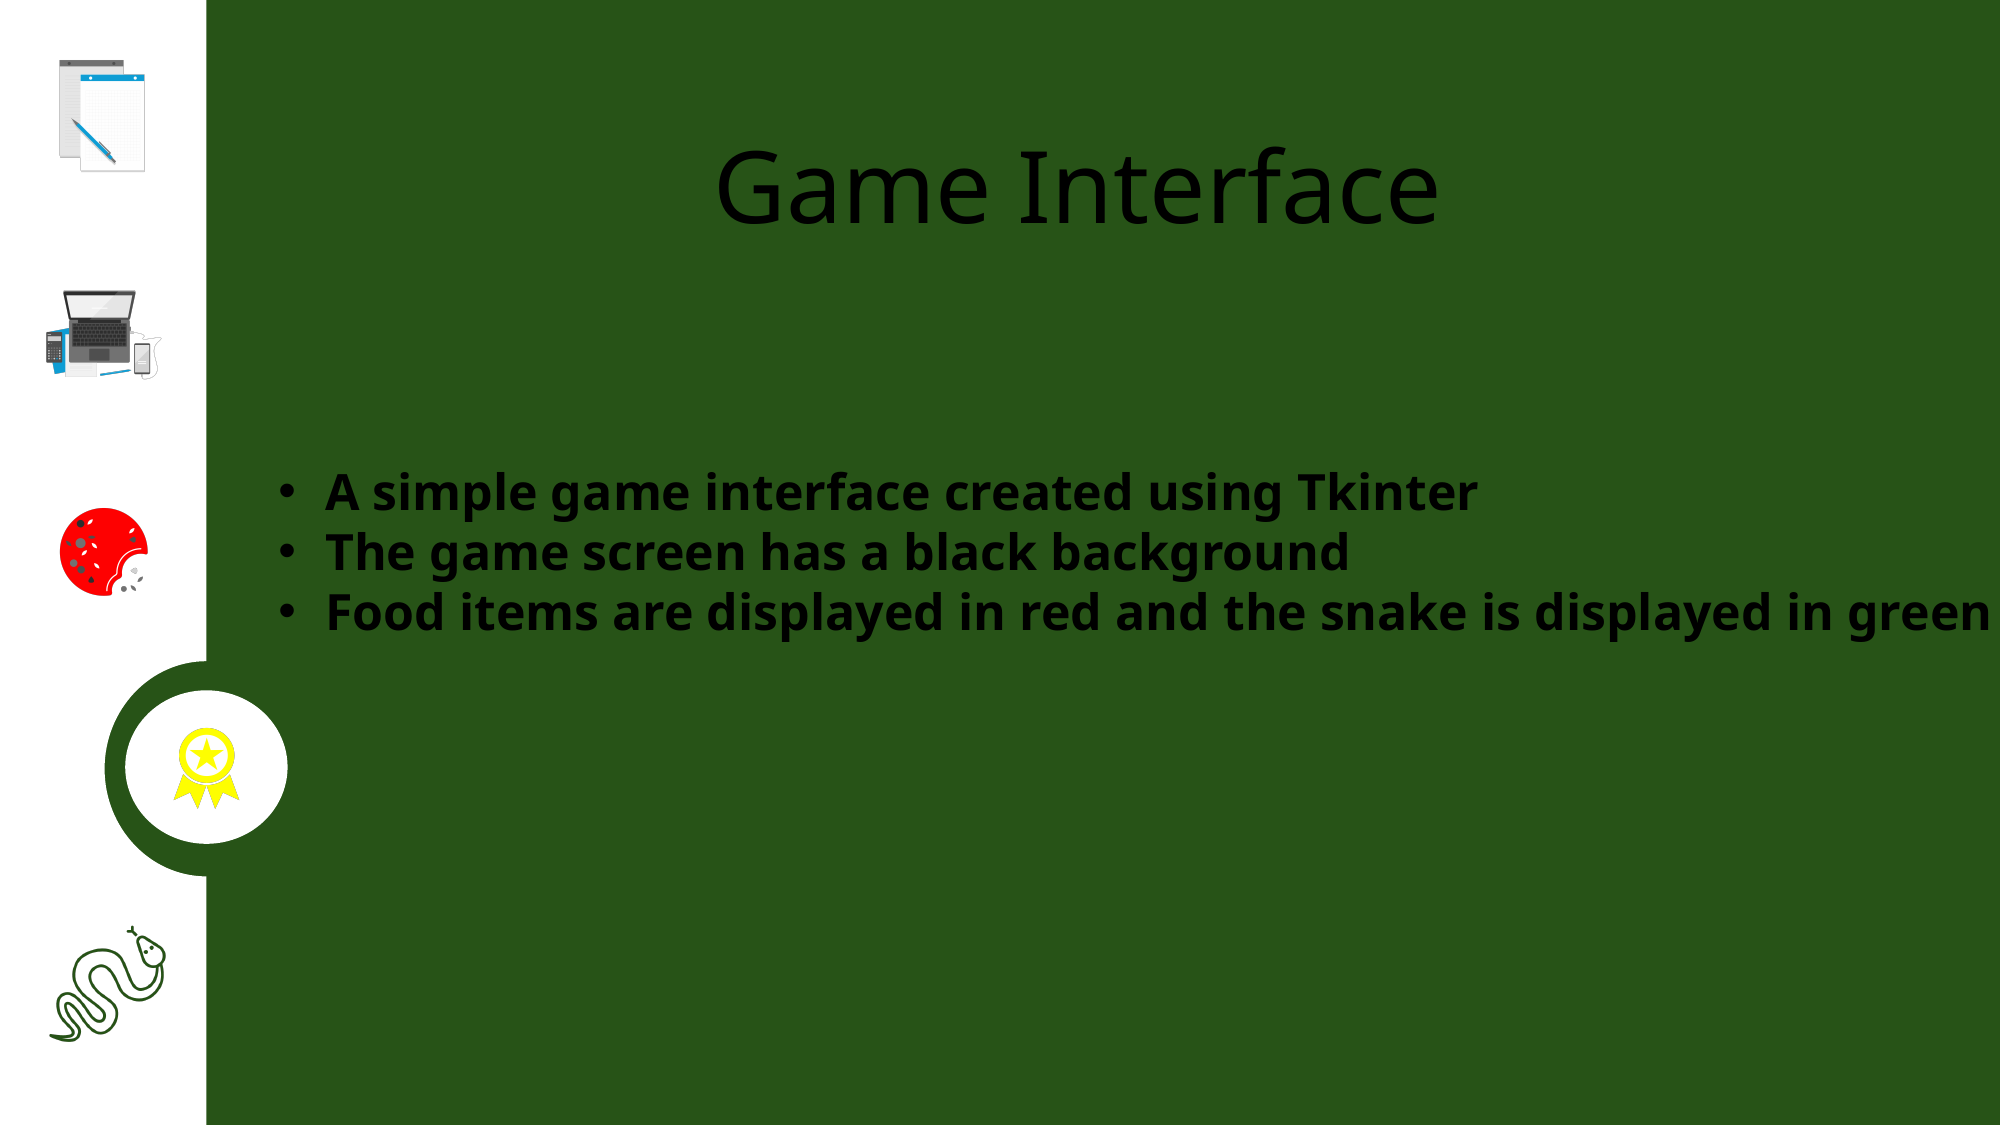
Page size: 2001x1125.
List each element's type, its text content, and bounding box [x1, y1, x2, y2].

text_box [124, 689, 289, 845]
text_box A simple game interface created using Tkinter The game screen has a black background Food items are displayed in red and the snake is displayed in green [263, 452, 2000, 648]
text_box Game Interface [698, 116, 1458, 251]
picture [34, 482, 172, 620]
picture [34, 265, 172, 403]
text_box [20, 38, 184, 194]
picture [37, 914, 175, 1052]
text_box [0, 0, 209, 1125]
